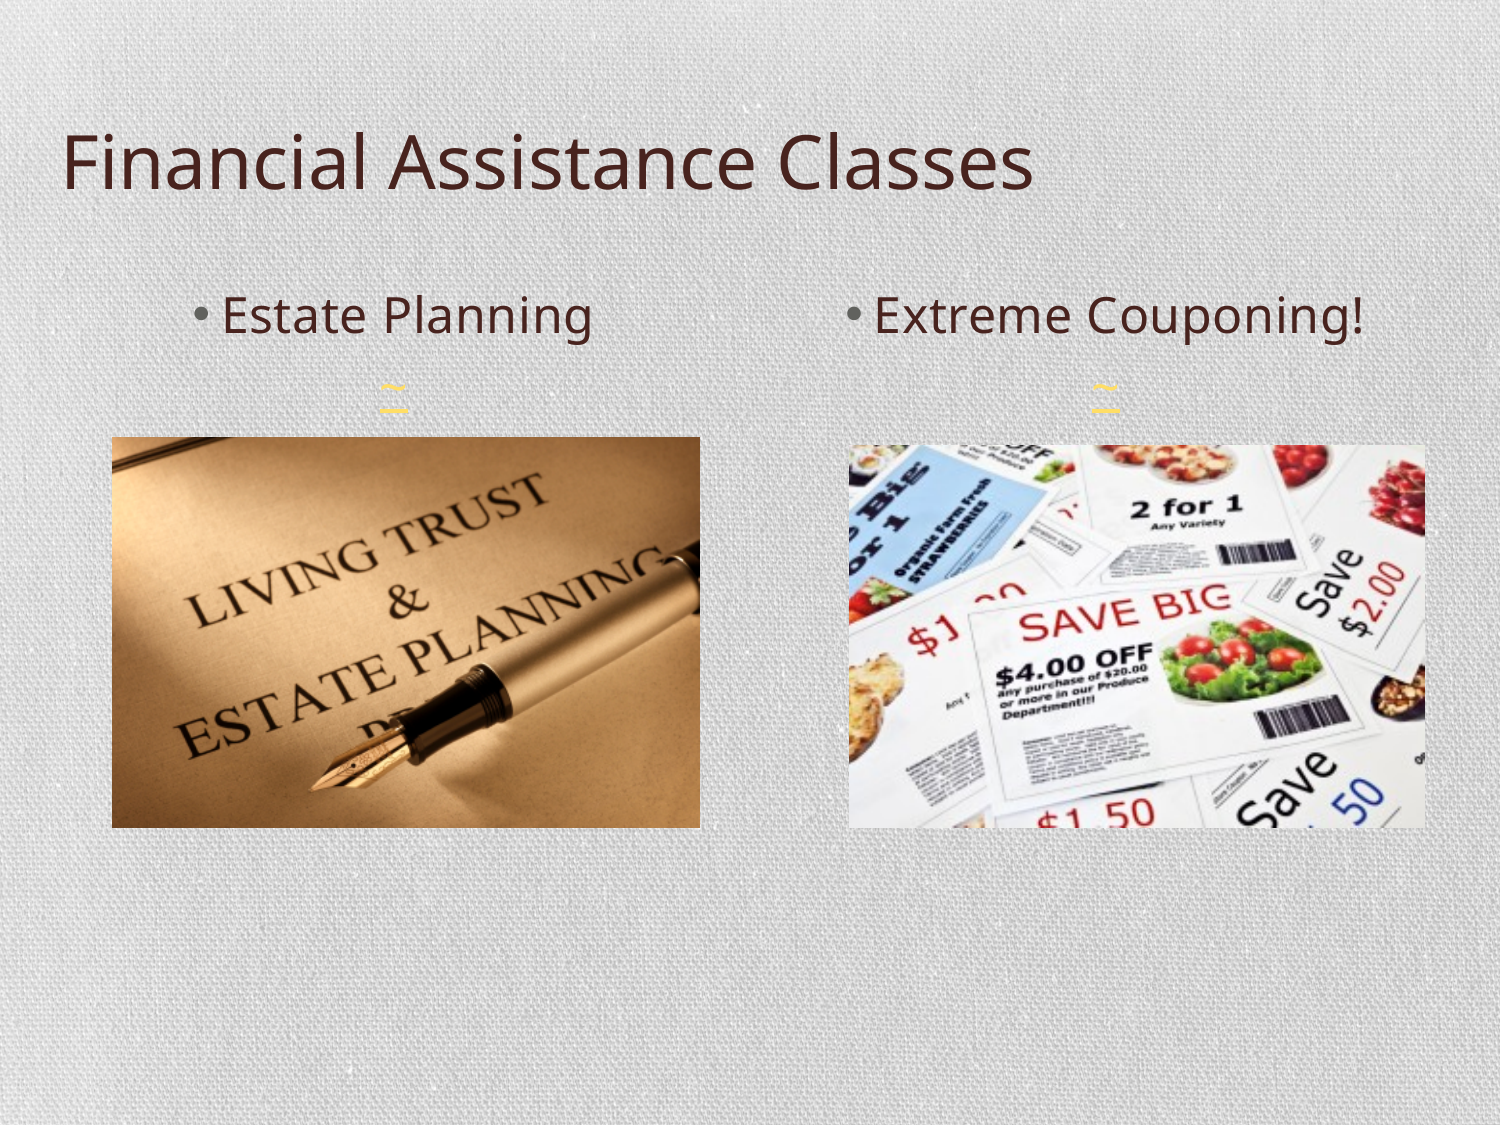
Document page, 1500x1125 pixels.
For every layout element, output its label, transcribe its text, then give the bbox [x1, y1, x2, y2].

picture [112, 437, 701, 828]
title Financial Assistance Classes [45, 37, 1455, 213]
list Estate Planning ~ [45, 213, 743, 1023]
picture [849, 445, 1426, 828]
list Extreme Couponing! ~ [757, 213, 1455, 1023]
